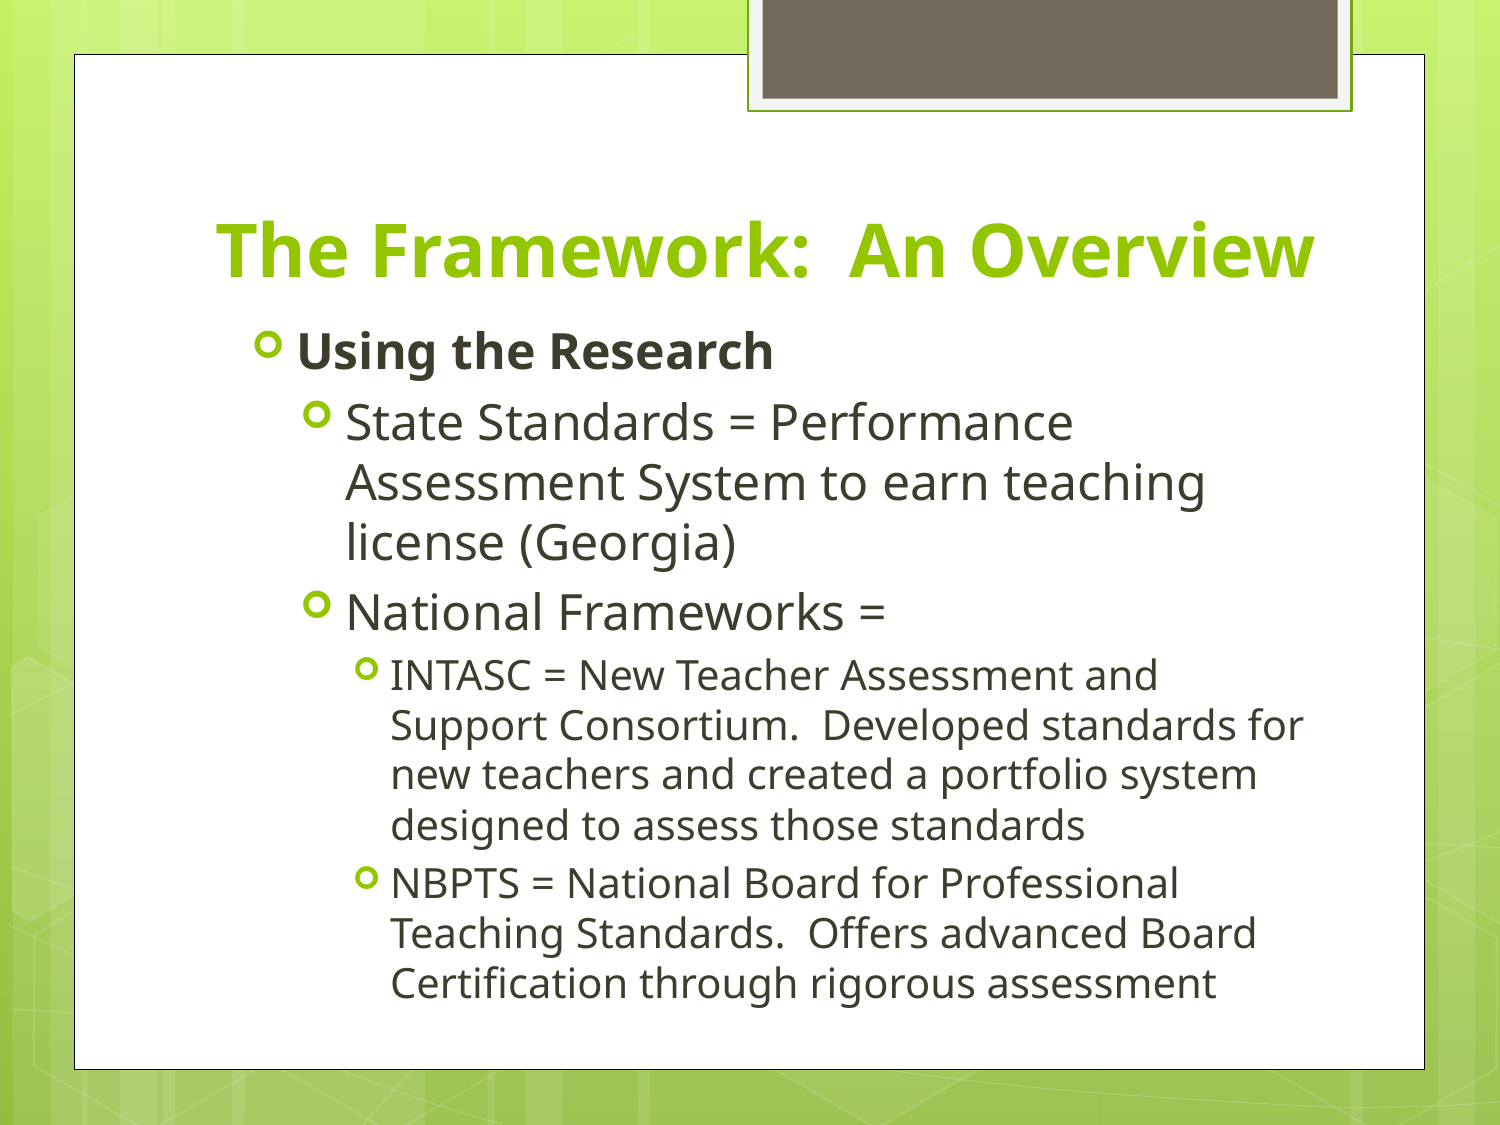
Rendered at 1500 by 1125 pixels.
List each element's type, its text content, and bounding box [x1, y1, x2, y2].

list Using the Research State Standards = Performance Assessment System to earn teaching license (Georgia) National Frameworks = INTASC = New Teacher Assessment and Support Consortium. Developed standards for new teachers and created a portfolio system designed to assess those standards NBPTS = National Board for Professional Teaching Standards. Offers advanced Board Certification through rigorous assessment [225, 312, 1337, 1038]
title The Framework: An Overview [200, 112, 1353, 300]
